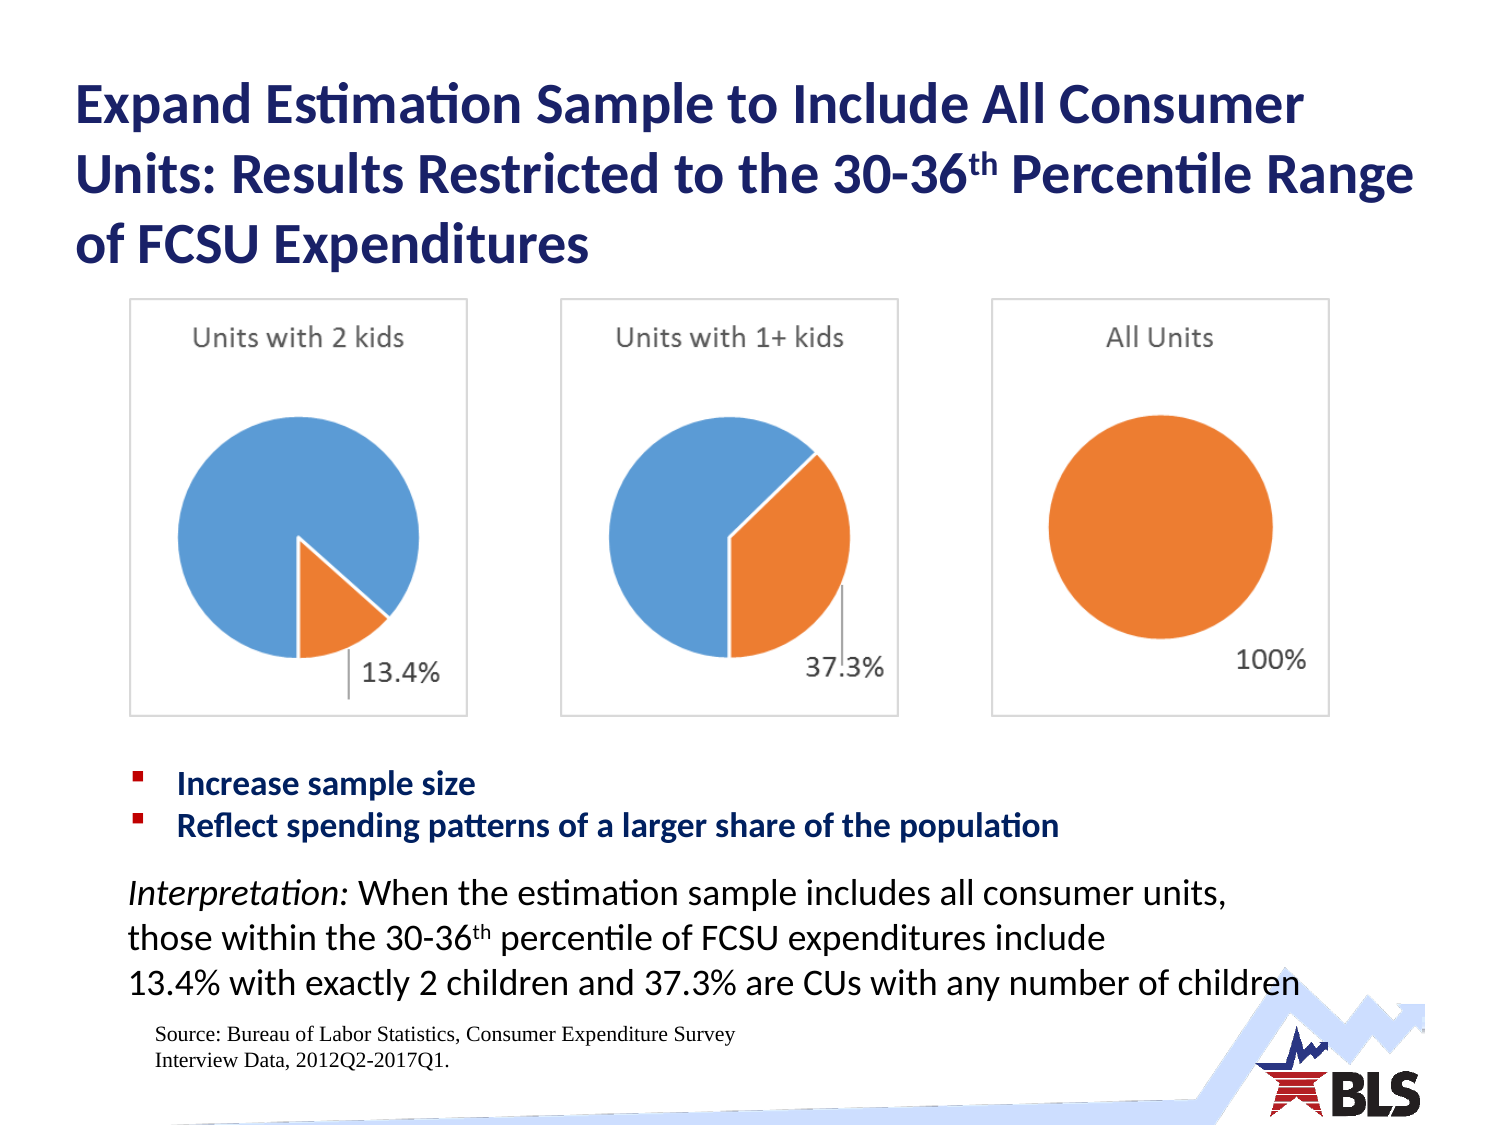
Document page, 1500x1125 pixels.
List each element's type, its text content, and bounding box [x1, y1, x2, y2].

picture [991, 297, 1330, 718]
text_box Interpretation: When the estimation sample includes all consumer units, those within the 30-36th percentile of FCSU expenditures include 13.4% with exactly 2 children and 37.3% are CUs with any number of children [112, 860, 1317, 1011]
chart [154, 286, 536, 627]
text_box Source: Bureau of Labor Statistics, Consumer Expenditure Survey Interview Data, 2012Q2-2017Q1. [140, 1012, 796, 1080]
picture [40, 967, 1425, 1125]
list Increase sample size Reflect spending patterns of a larger share of the population [129, 759, 1480, 846]
title Expand Estimation Sample to Include All Consumer Units: Results Restricted to the 30-36th Percentile Range of FCSU Expenditures [75, 64, 1425, 277]
picture [128, 298, 468, 718]
picture [560, 298, 899, 718]
